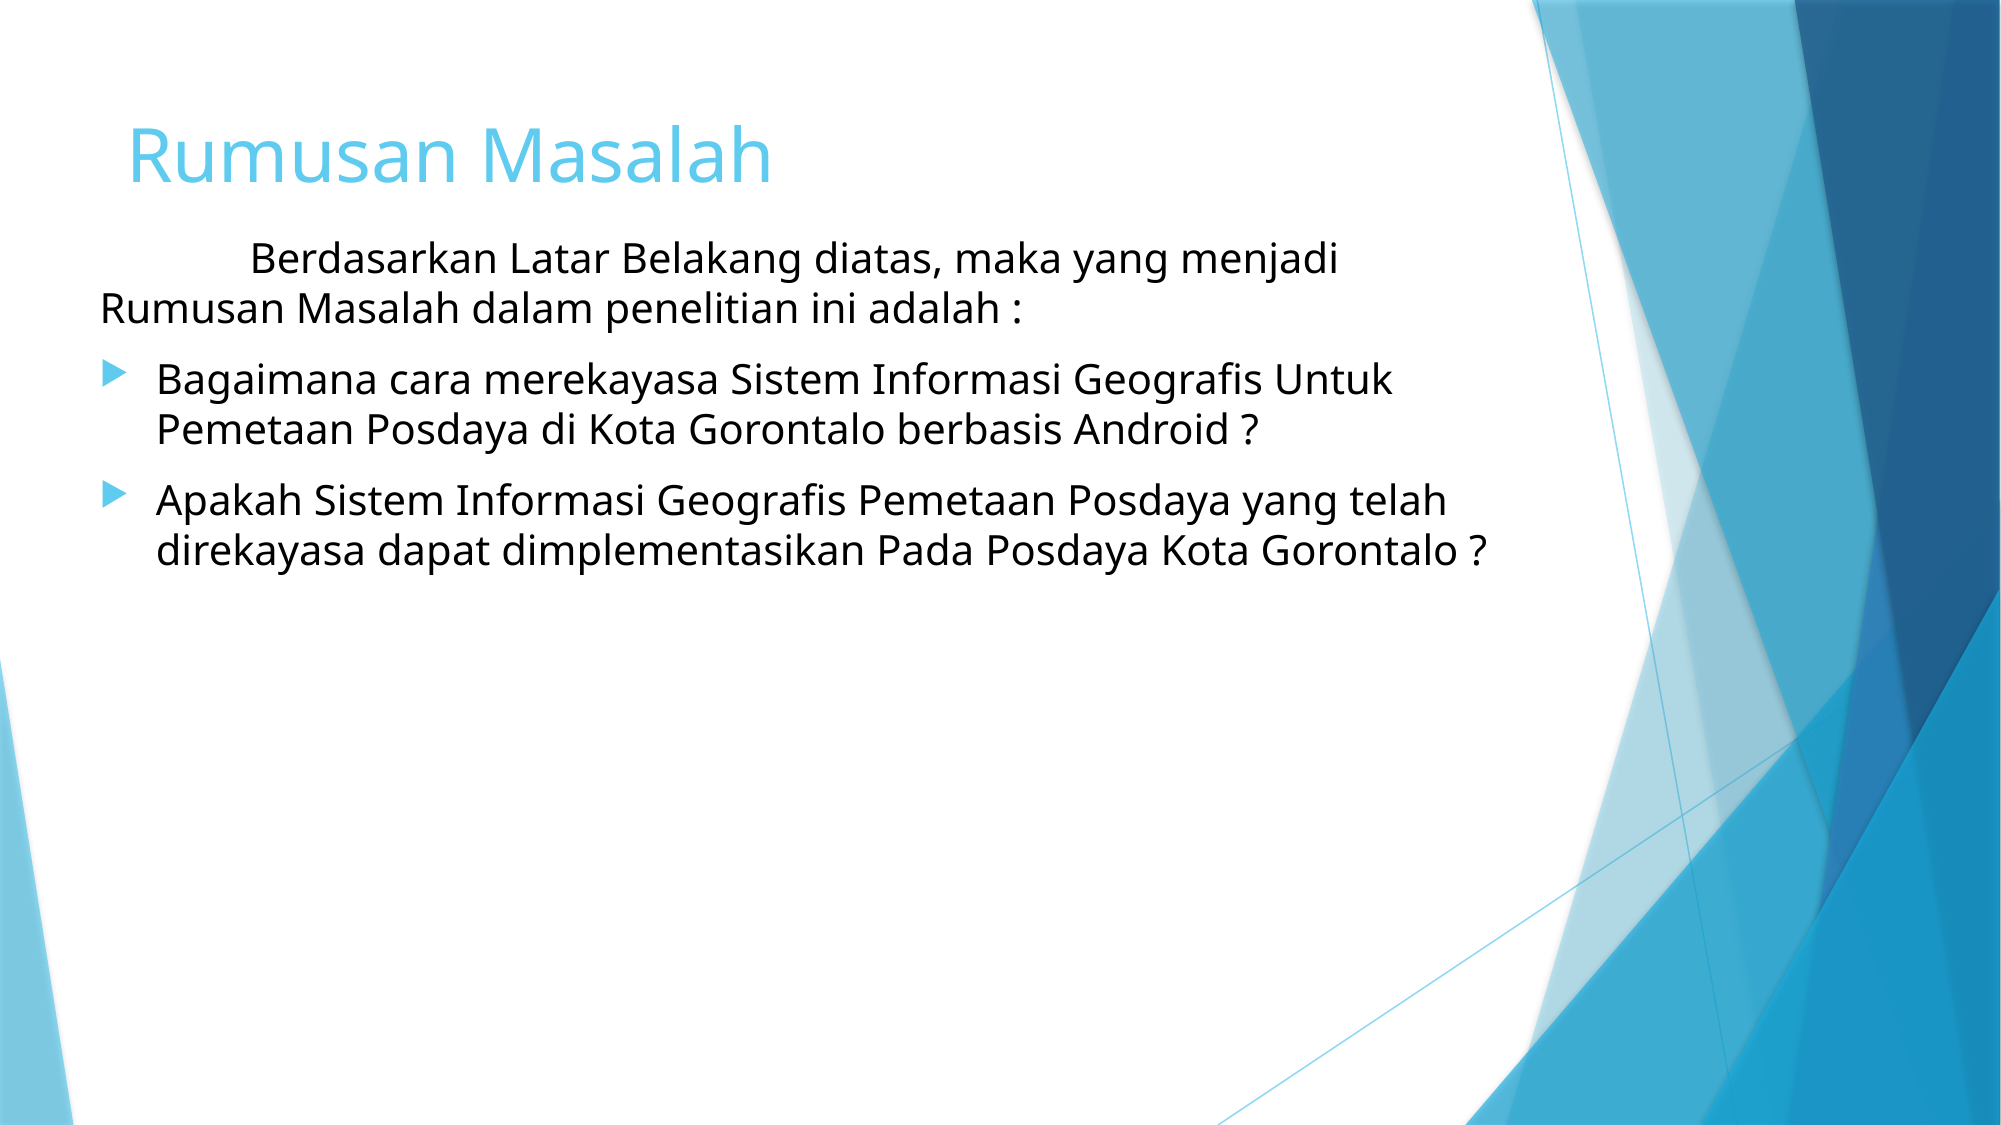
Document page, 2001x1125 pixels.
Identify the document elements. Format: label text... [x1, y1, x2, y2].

list Berdasarkan Latar Belakang diatas, maka yang menjadi Rumusan Masalah dalam penelitian ini adalah : Bagaimana cara merekayasa Sistem Informasi Geografis Untuk Pemetaan Posdaya di Kota Gorontalo berbasis Android ? Apakah Sistem Informasi Geografis Pemetaan Posdaya yang telah direkayasa dapat dimplementasikan Pada Posdaya Kota Gorontalo ? [84, 223, 1522, 991]
title Rumusan Masalah [111, 99, 1522, 223]
